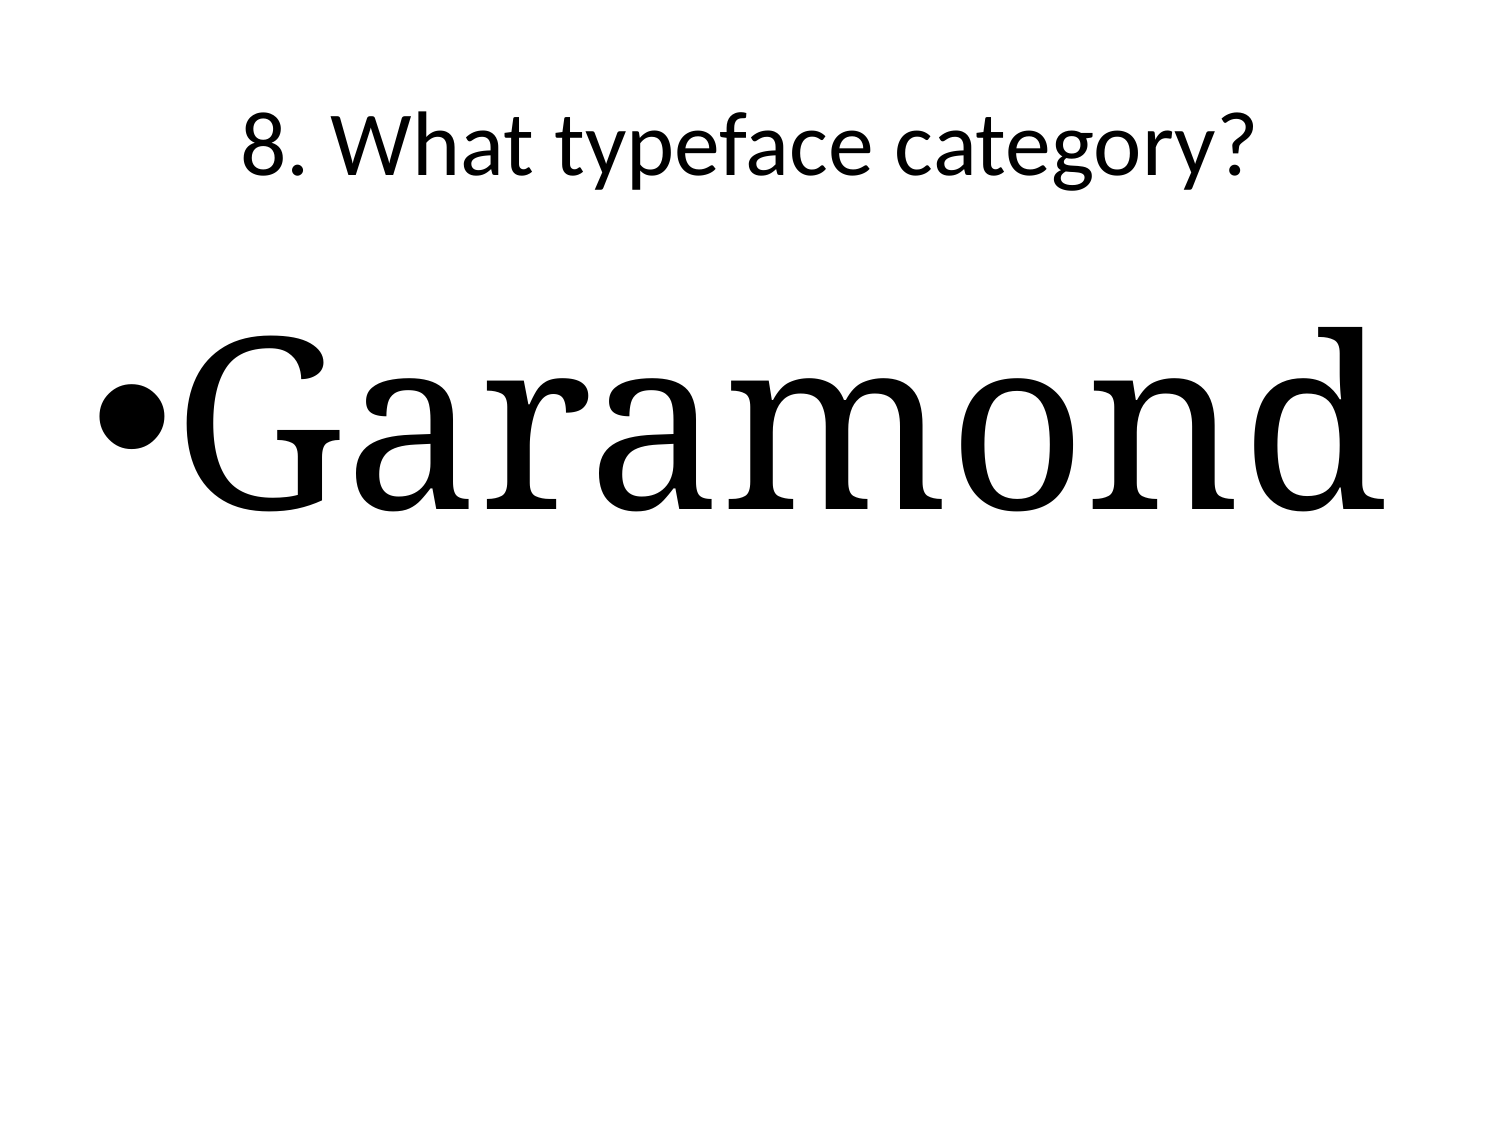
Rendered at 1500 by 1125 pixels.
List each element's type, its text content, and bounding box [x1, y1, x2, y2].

list Garamond [75, 262, 1425, 1005]
title 8. What typeface category? [75, 45, 1425, 233]
